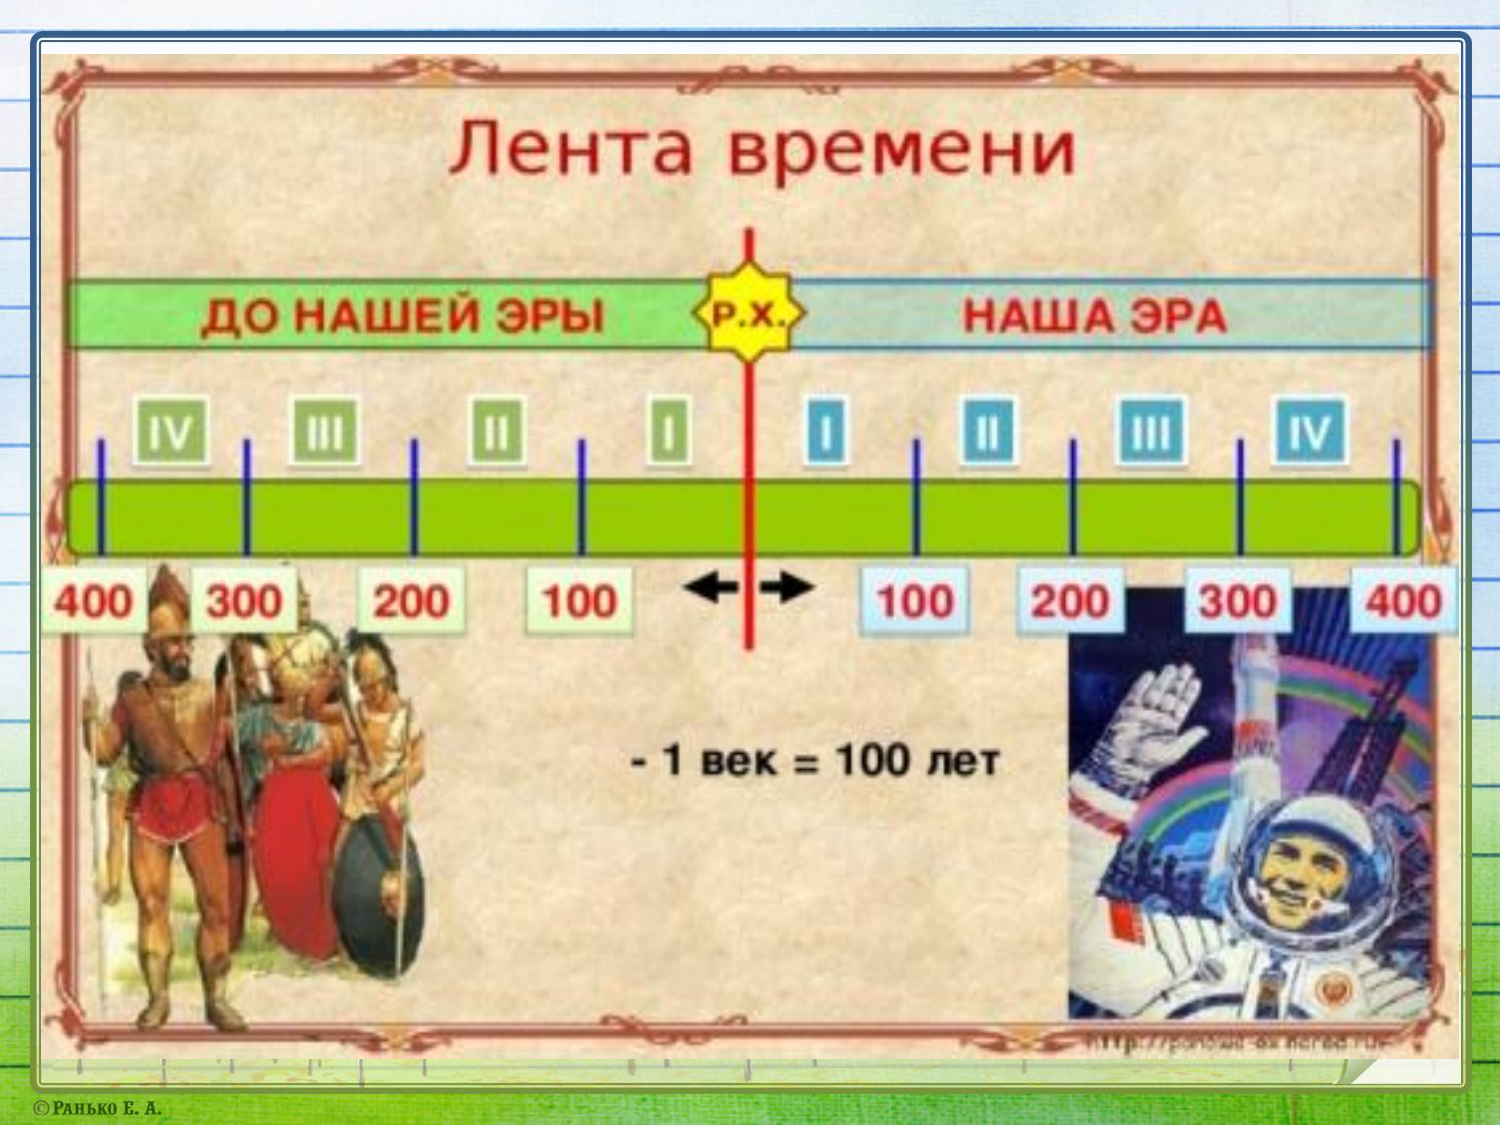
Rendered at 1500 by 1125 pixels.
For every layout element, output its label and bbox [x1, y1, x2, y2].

list [41, 54, 1459, 1059]
picture [0, 0, 1500, 1125]
